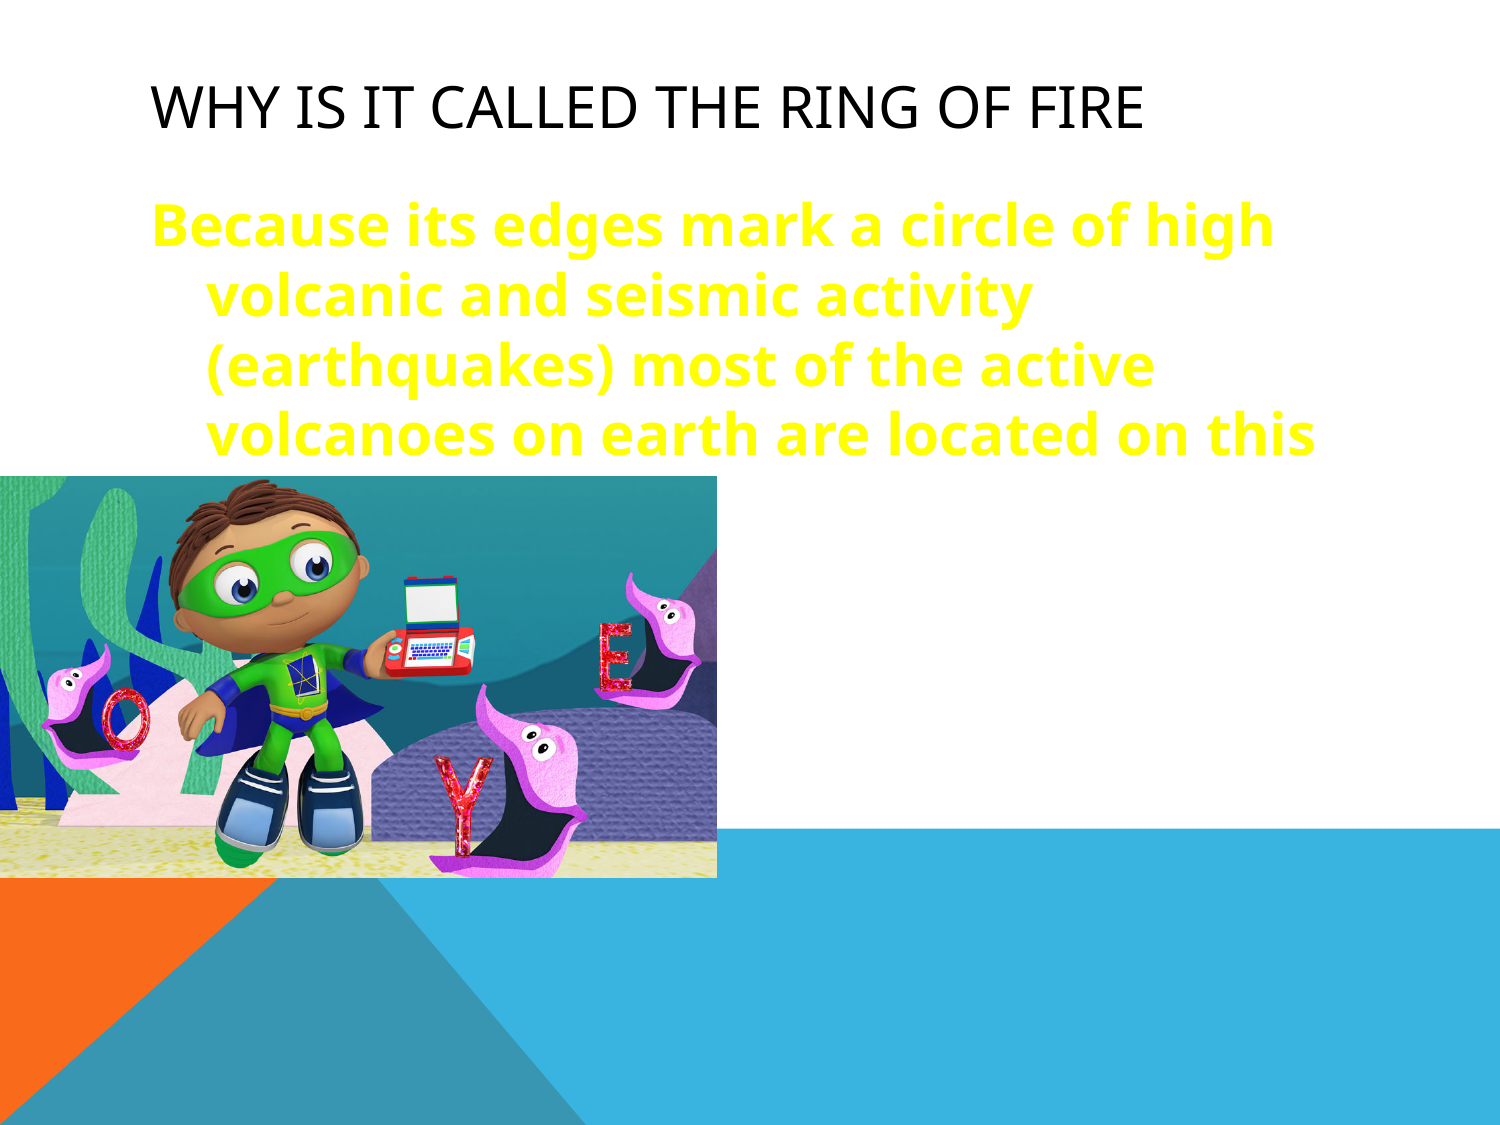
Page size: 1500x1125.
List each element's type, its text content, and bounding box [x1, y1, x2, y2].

title Why is it called the ring of fire [135, 60, 1369, 150]
picture [0, 476, 718, 878]
list Because its edges mark a circle of high volcanic and seismic activity (earthquakes) most of the active volcanoes on earth are located on this circumference. [135, 180, 1369, 768]
